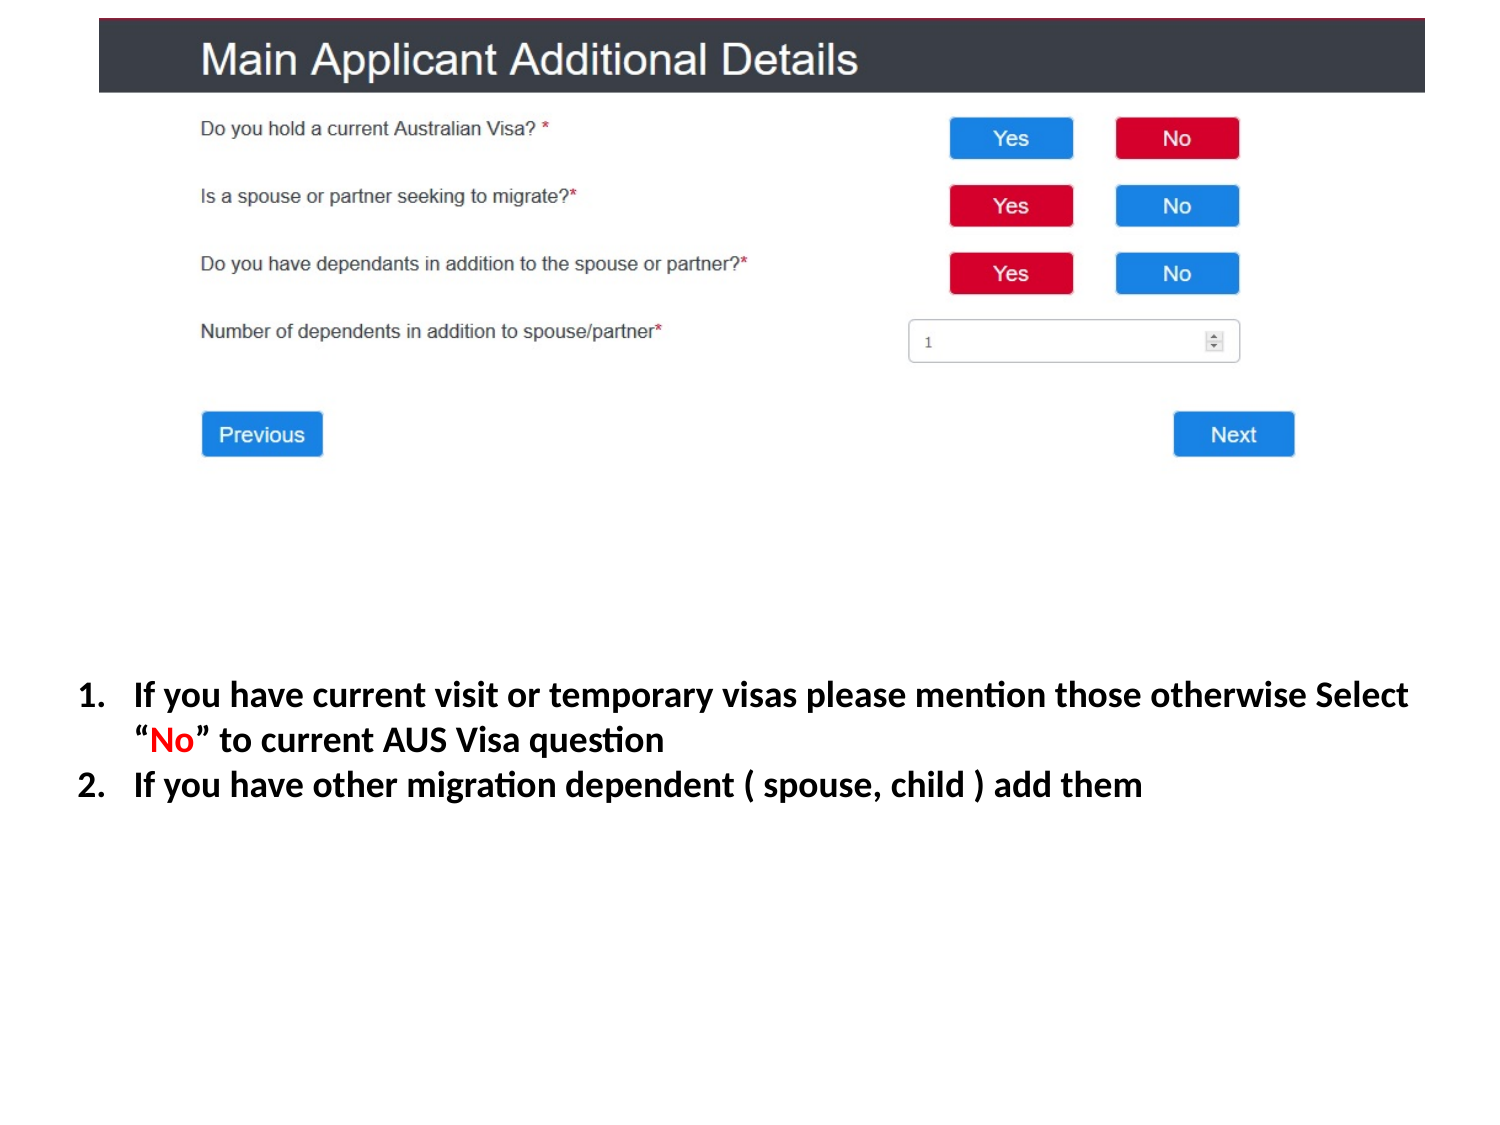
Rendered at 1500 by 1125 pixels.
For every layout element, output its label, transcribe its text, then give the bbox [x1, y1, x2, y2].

picture [99, 18, 1426, 644]
text_box If you have current visit or temporary visas please mention those otherwise Select “No” to current AUS Visa question If you have other migration dependent ( spouse, child ) add them [62, 662, 1450, 813]
